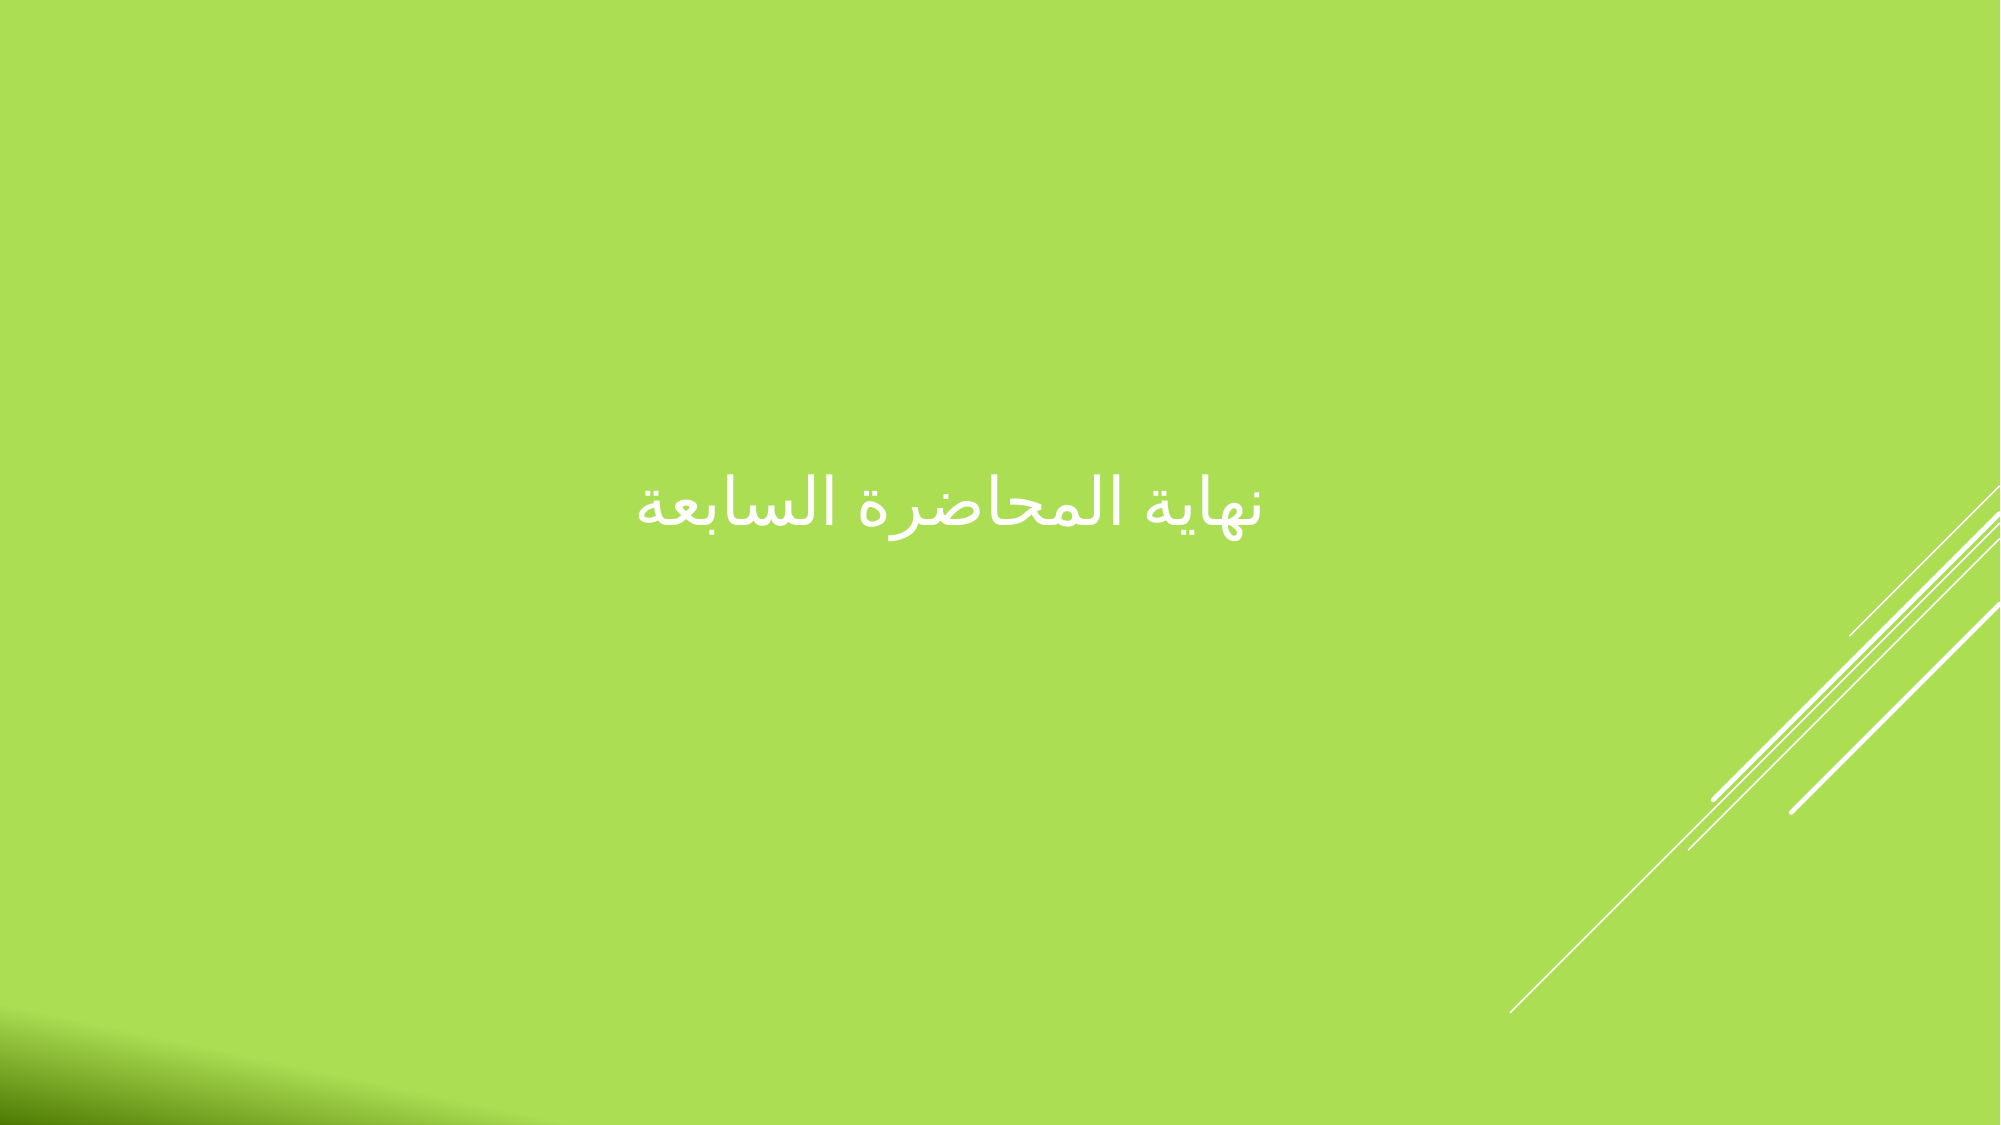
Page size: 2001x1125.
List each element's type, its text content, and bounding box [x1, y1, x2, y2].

list نهاية المحاضرة السابعة [250, 202, 1651, 796]
